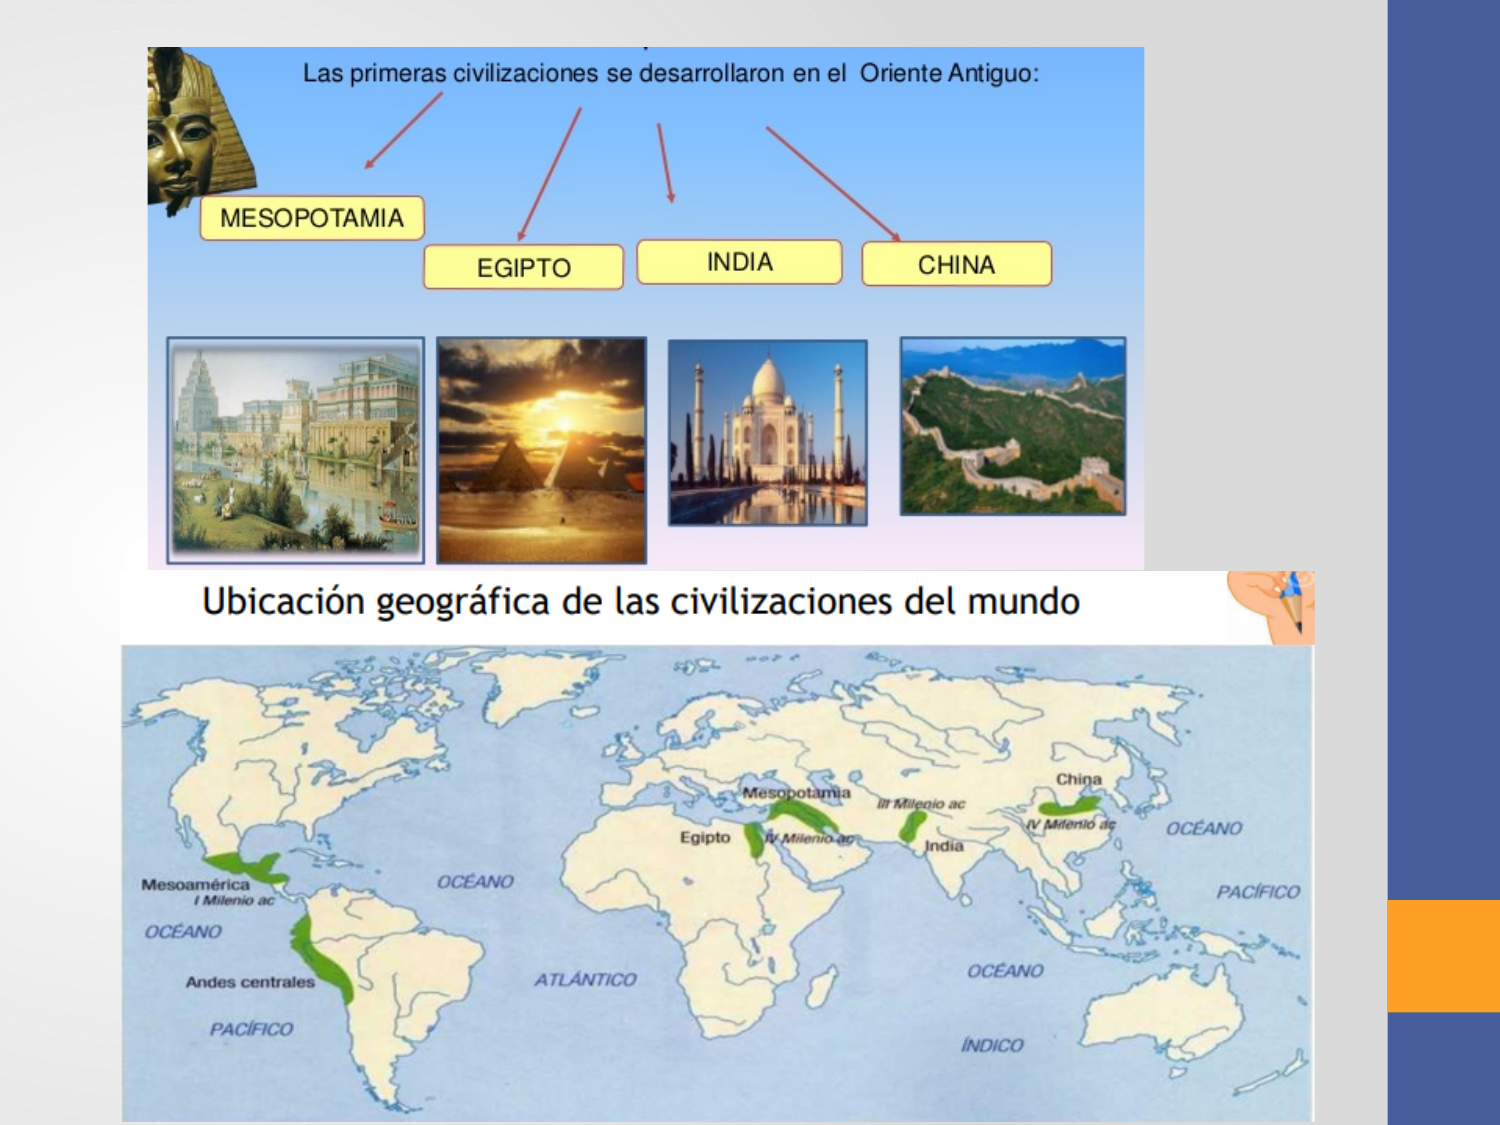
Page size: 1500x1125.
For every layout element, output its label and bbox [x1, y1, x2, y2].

picture [119, 46, 1316, 1123]
